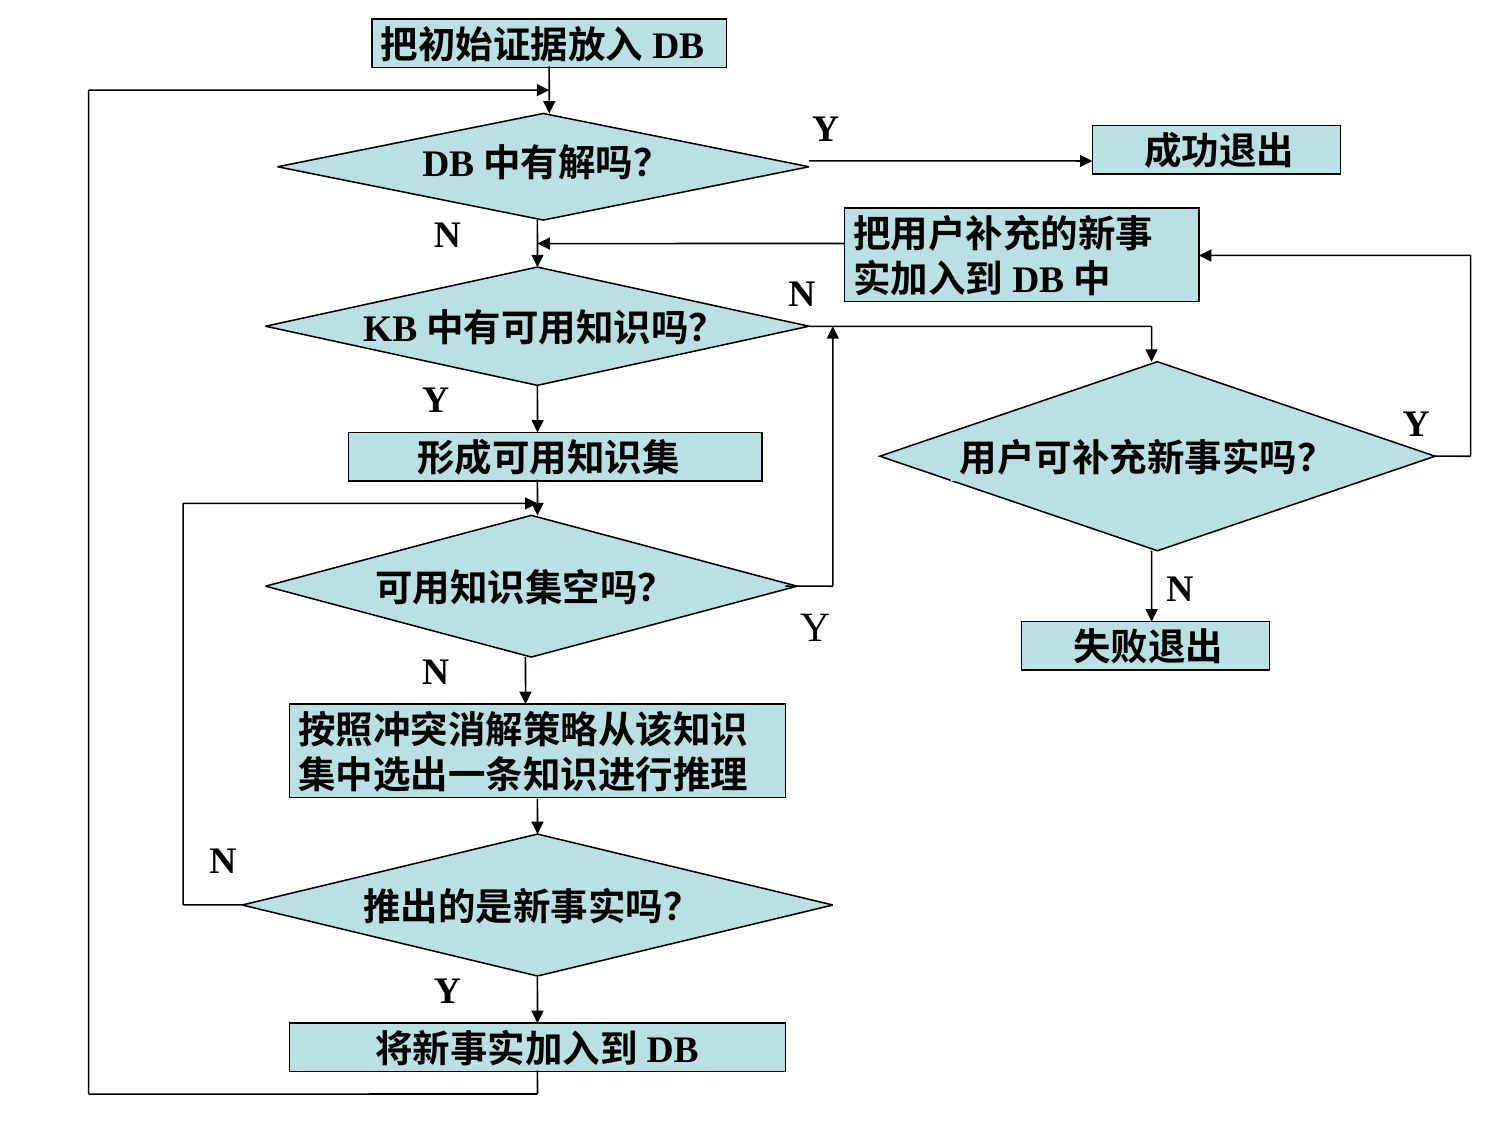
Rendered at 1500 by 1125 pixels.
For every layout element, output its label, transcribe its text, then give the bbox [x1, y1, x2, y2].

text_box [531, 976, 544, 1024]
text_box [826, 326, 840, 587]
text_box N [419, 645, 467, 694]
text_box [519, 656, 532, 705]
text_box [531, 385, 544, 433]
text_box 把用户补充的新事 实加入到DB中 [844, 207, 1199, 302]
text_box [809, 154, 1093, 168]
text_box N [206, 834, 254, 883]
text_box [265, 305, 360, 347]
text_box 用户可补充新事实吗？ [950, 432, 1353, 482]
text_box 推出的是新事实吗？ [360, 881, 727, 930]
text_box [543, 91, 556, 114]
text_box Y [419, 373, 467, 422]
text_box Y [1399, 397, 1447, 446]
text_box [184, 497, 538, 510]
text_box [376, 267, 698, 302]
text_box 形成可用知识集 [348, 432, 762, 482]
text_box [531, 798, 544, 835]
text_box N [1163, 562, 1211, 611]
text_box 失败退出 [1021, 621, 1270, 671]
text_box [879, 361, 1435, 551]
text_box 把初始证据放入DB [372, 18, 727, 68]
text_box [88, 83, 550, 97]
text_box [426, 113, 661, 137]
text_box [537, 237, 845, 250]
text_box 可用知识集空吗？ [372, 562, 691, 611]
text_box [1145, 327, 1158, 362]
text_box [1145, 550, 1158, 622]
text_box N [785, 267, 833, 316]
text_box N [430, 207, 478, 257]
text_box [277, 138, 810, 221]
text_box Y [430, 964, 478, 1013]
text_box [533, 479, 544, 516]
text_box 成功退出 [1092, 125, 1341, 174]
text_box [531, 244, 544, 268]
text_box Y [809, 101, 857, 151]
text_box Y [797, 597, 845, 652]
text_box [242, 834, 833, 976]
text_box [1198, 249, 1470, 262]
text_box 将新事实加入到DB [289, 1023, 786, 1072]
text_box [384, 352, 691, 386]
text_box [265, 515, 797, 658]
text_box 按照冲突消解策略从该知识 集中选出一条知识进行推理 [289, 704, 786, 798]
text_box [739, 310, 809, 342]
text_box KB中有可用知识吗？ [360, 302, 739, 352]
text_box DB中有解吗？ [419, 137, 680, 186]
